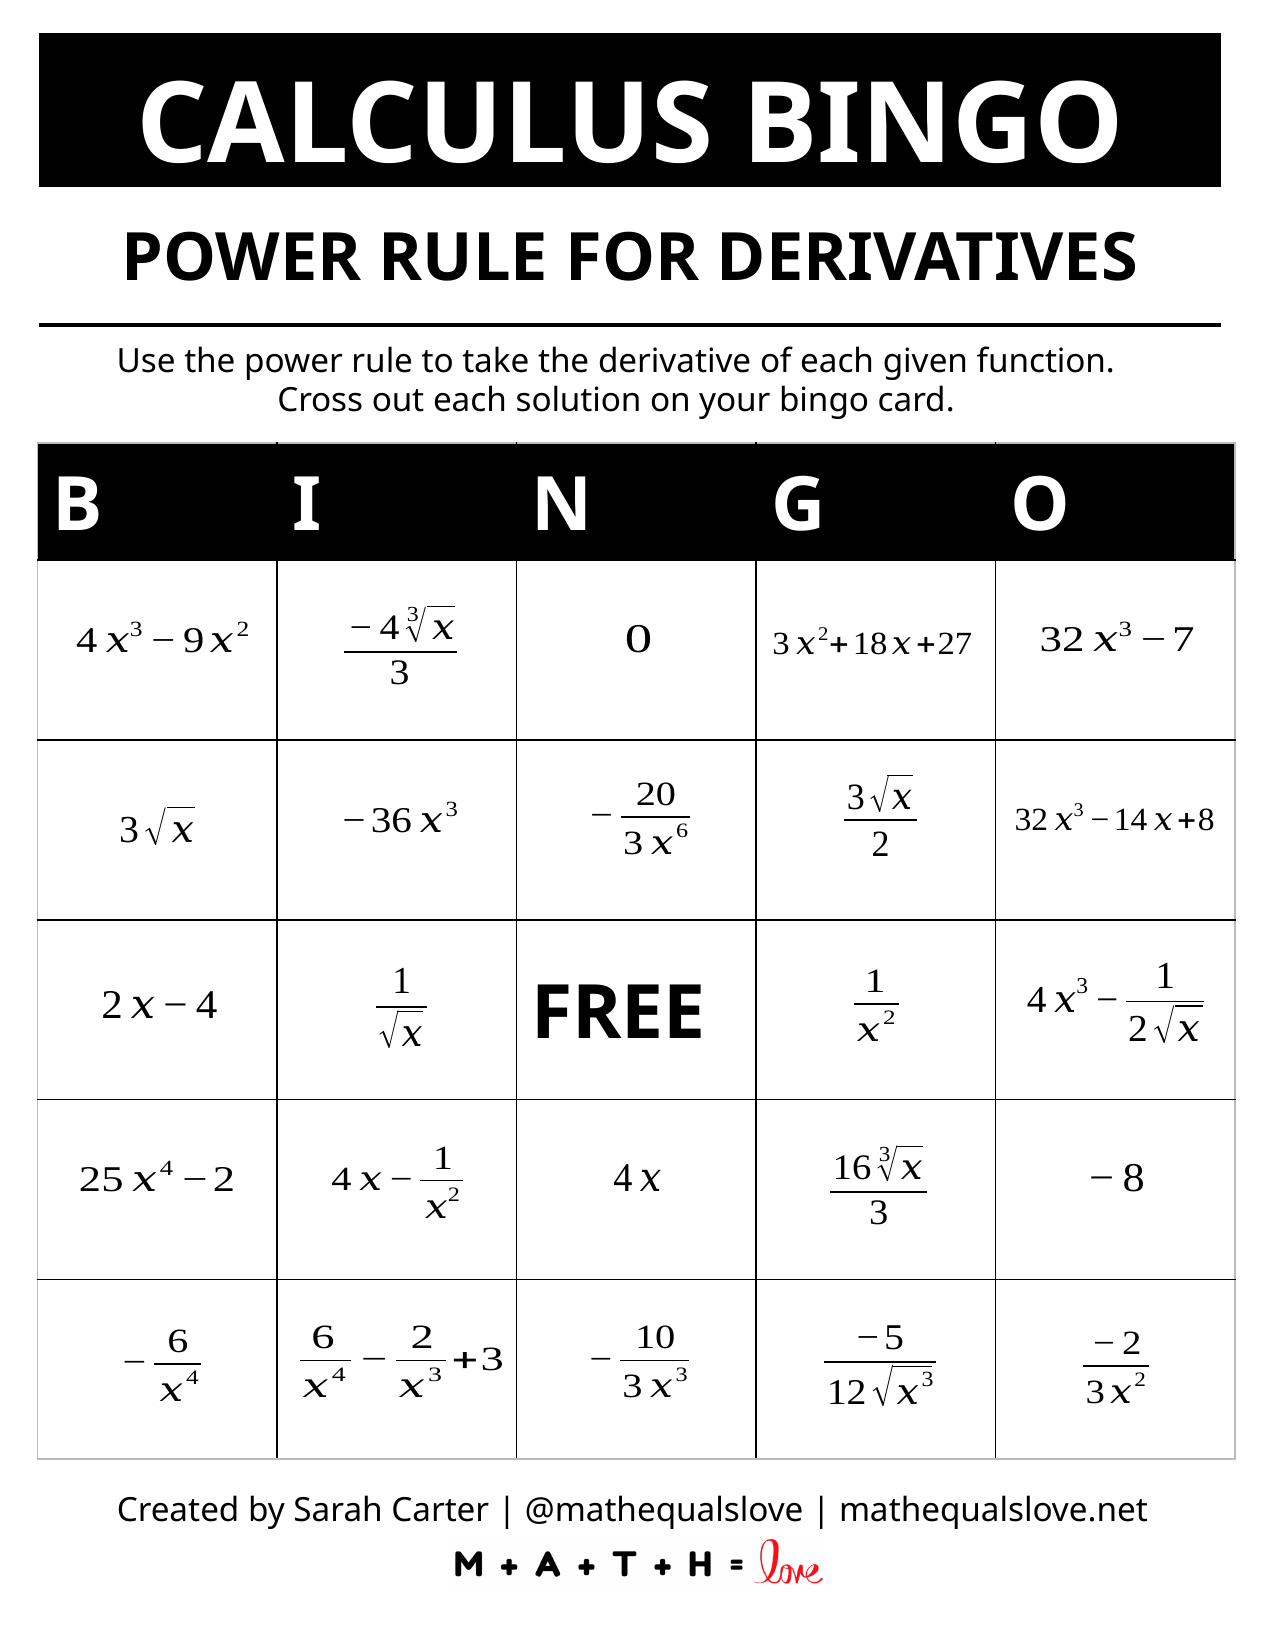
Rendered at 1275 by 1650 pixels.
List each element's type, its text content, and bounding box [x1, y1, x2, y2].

text_box Use the power rule to take the derivative of each given function. Cross out each solution on your bingo card. [28, 331, 1214, 426]
table_cell [996, 561, 1234, 739]
table_cell [38, 921, 276, 1099]
table_header O [996, 444, 1234, 559]
table_header G [757, 444, 995, 559]
table_cell [38, 741, 276, 919]
table_cell [517, 741, 755, 919]
table_header B [38, 444, 276, 559]
table_header I [278, 444, 516, 559]
table_cell [517, 561, 755, 739]
table_cell [757, 921, 995, 1099]
table_cell FREE [517, 921, 755, 1099]
table_cell [517, 1280, 755, 1458]
table_cell [278, 741, 516, 919]
table_cell [757, 741, 995, 919]
table_header N [517, 444, 755, 559]
table_cell [757, 1280, 995, 1458]
table_cell [278, 1280, 516, 1458]
table_cell [757, 561, 995, 739]
table_cell [38, 561, 276, 739]
table_cell [38, 1100, 276, 1279]
table_cell [996, 1280, 1234, 1458]
table_cell [38, 1280, 276, 1458]
table_cell [278, 561, 516, 739]
table_cell [278, 1100, 516, 1279]
table_cell [517, 1100, 755, 1279]
table_cell [996, 741, 1234, 919]
text_box Created by Sarah Carter | @mathequalslove | mathequalslove.net [53, 1481, 1222, 1536]
table_cell [757, 1100, 995, 1279]
table_cell [278, 921, 516, 1099]
picture [446, 1536, 829, 1590]
table_cell [996, 921, 1234, 1099]
table_cell POWER RULE FOR DERIVATIVES [39, 187, 1221, 323]
table_header CALCULUS BINGO [39, 36, 1221, 183]
table_cell [996, 1100, 1234, 1279]
